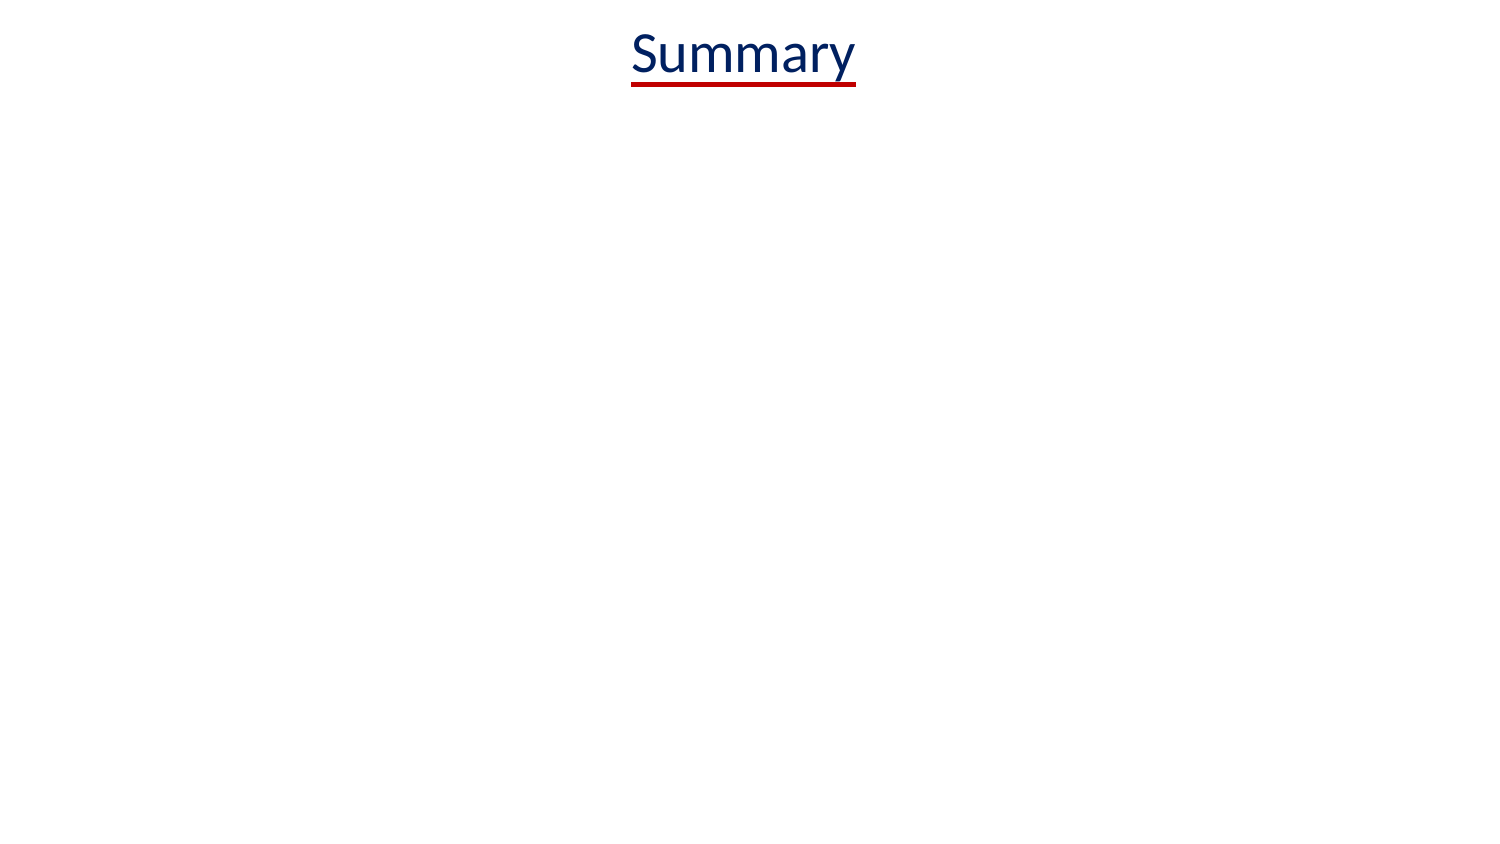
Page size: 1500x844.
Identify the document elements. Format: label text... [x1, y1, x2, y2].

text_box Summary [12, 6, 1475, 91]
